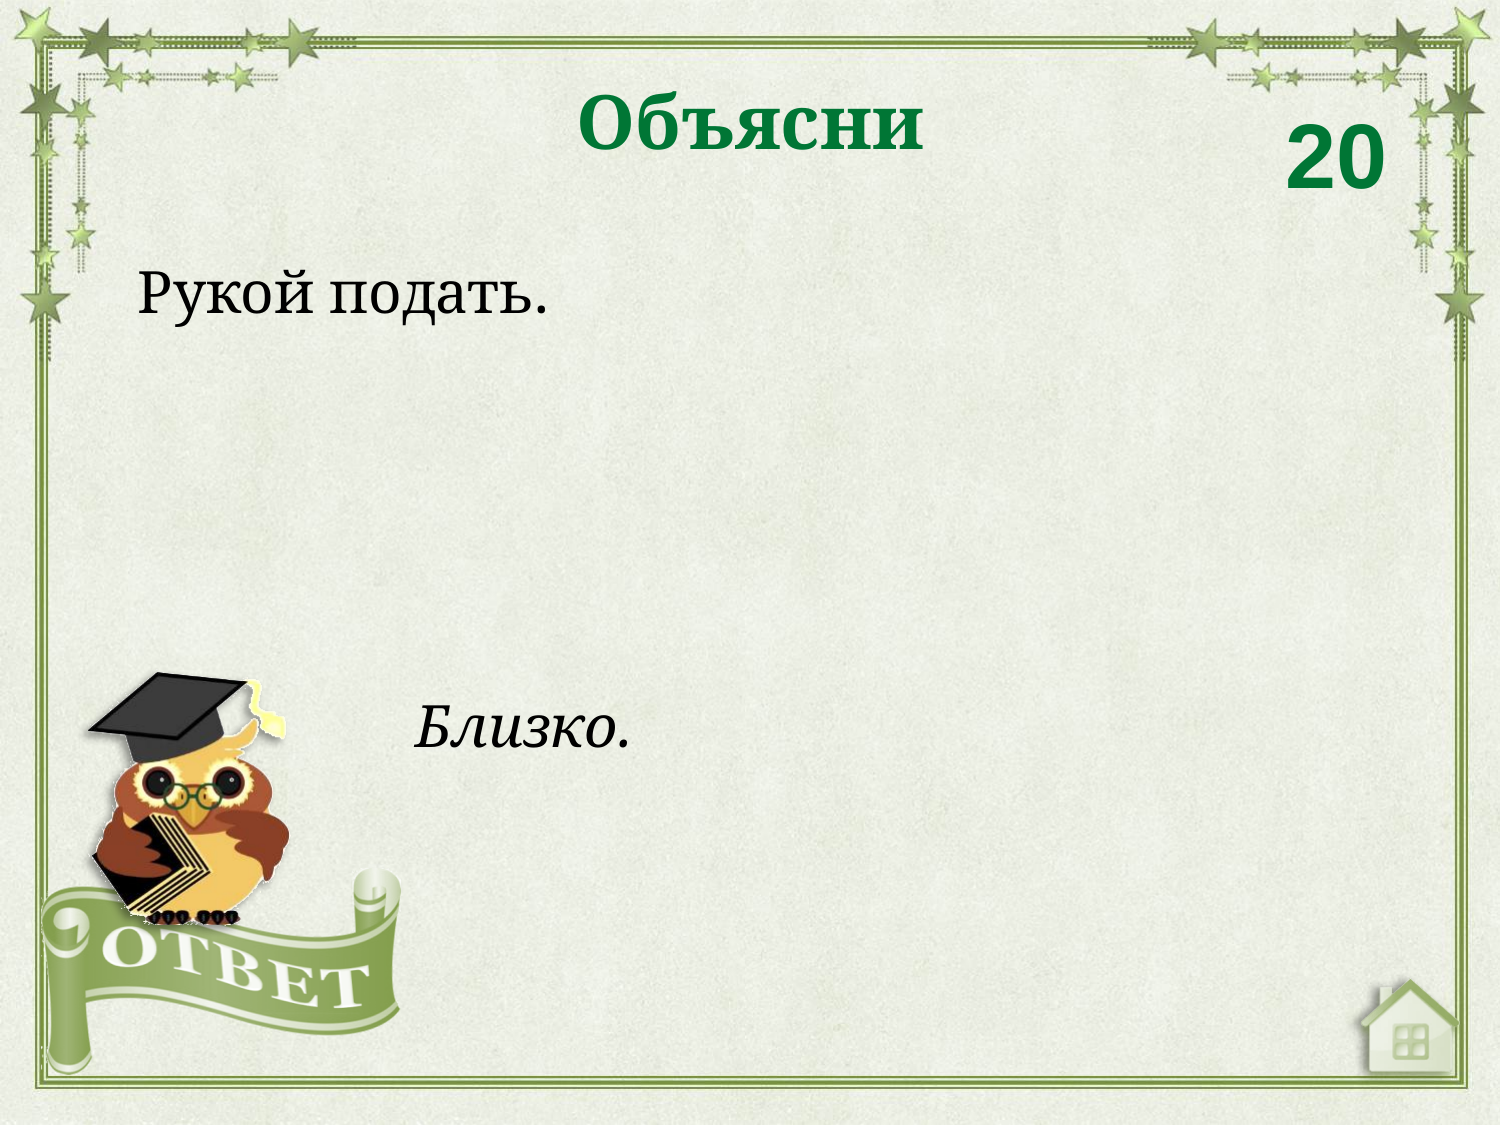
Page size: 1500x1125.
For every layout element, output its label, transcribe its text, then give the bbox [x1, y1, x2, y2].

text_box Рукой подать. [123, 247, 1378, 333]
text_box Объясни [301, 66, 1200, 172]
text_box Близко. [400, 681, 1435, 766]
picture [0, 0, 1500, 1125]
text_box 20 [1266, 89, 1407, 215]
